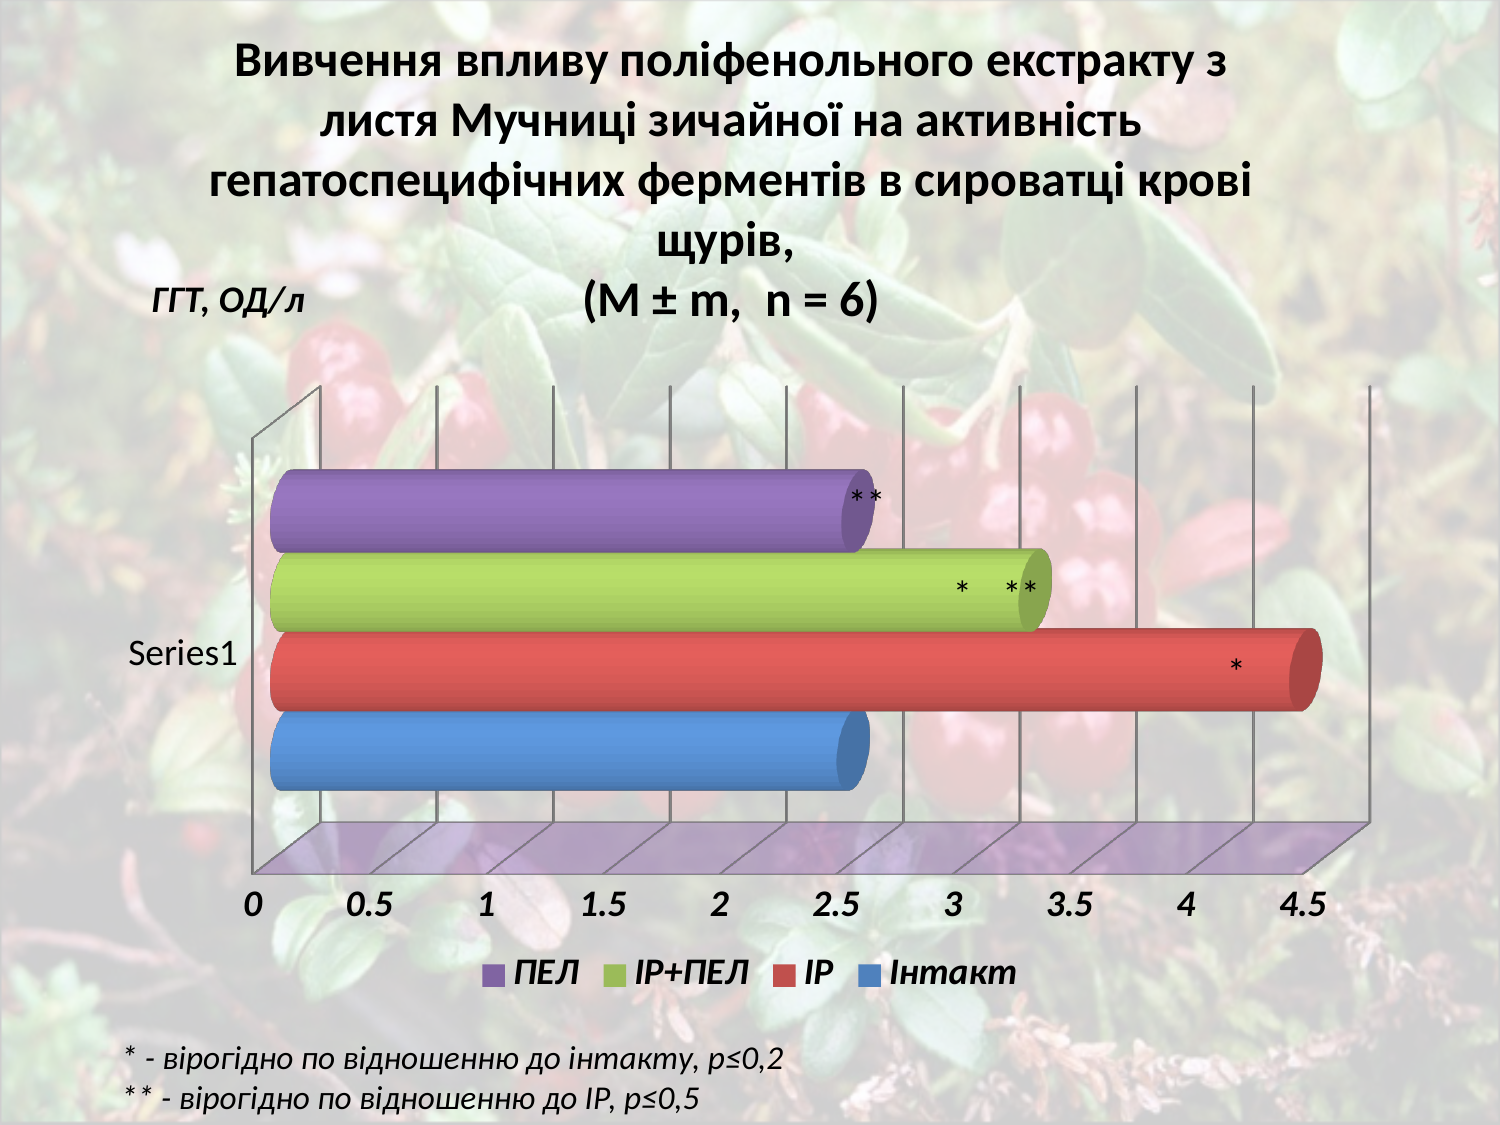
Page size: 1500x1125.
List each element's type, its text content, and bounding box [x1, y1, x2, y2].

chart [88, 373, 1412, 1003]
text_box Вивчення впливу поліфенольного екстракту з листя Мучниці зичайної на активність гепатоспецифічних ферментів в сироватці крові щурів, (M ± m, n = 6) [174, 19, 1289, 334]
text_box ГГТ, ОД/л [136, 267, 320, 327]
text_box * - вірогідно по відношенню до інтакту, р≤0,2 ** - вірогідно по відношенню до ІР, р≤0,5 [106, 1029, 1348, 1124]
